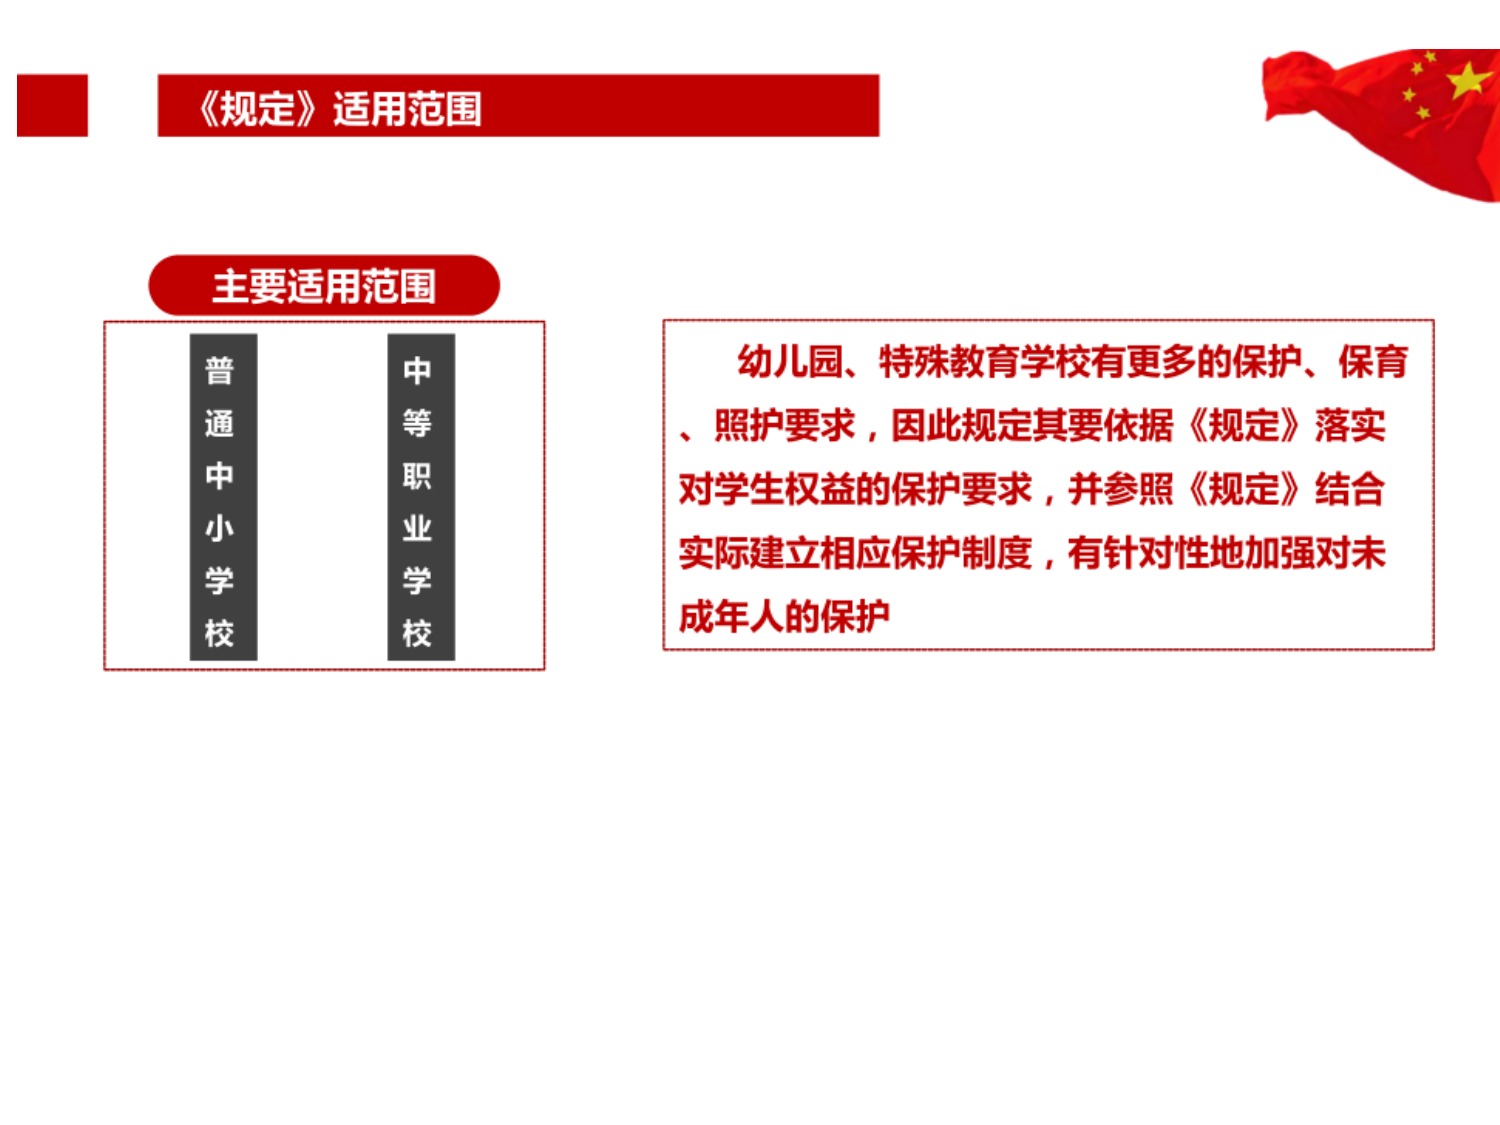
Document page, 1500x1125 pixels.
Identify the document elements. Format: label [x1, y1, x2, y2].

list [17, 48, 1500, 882]
